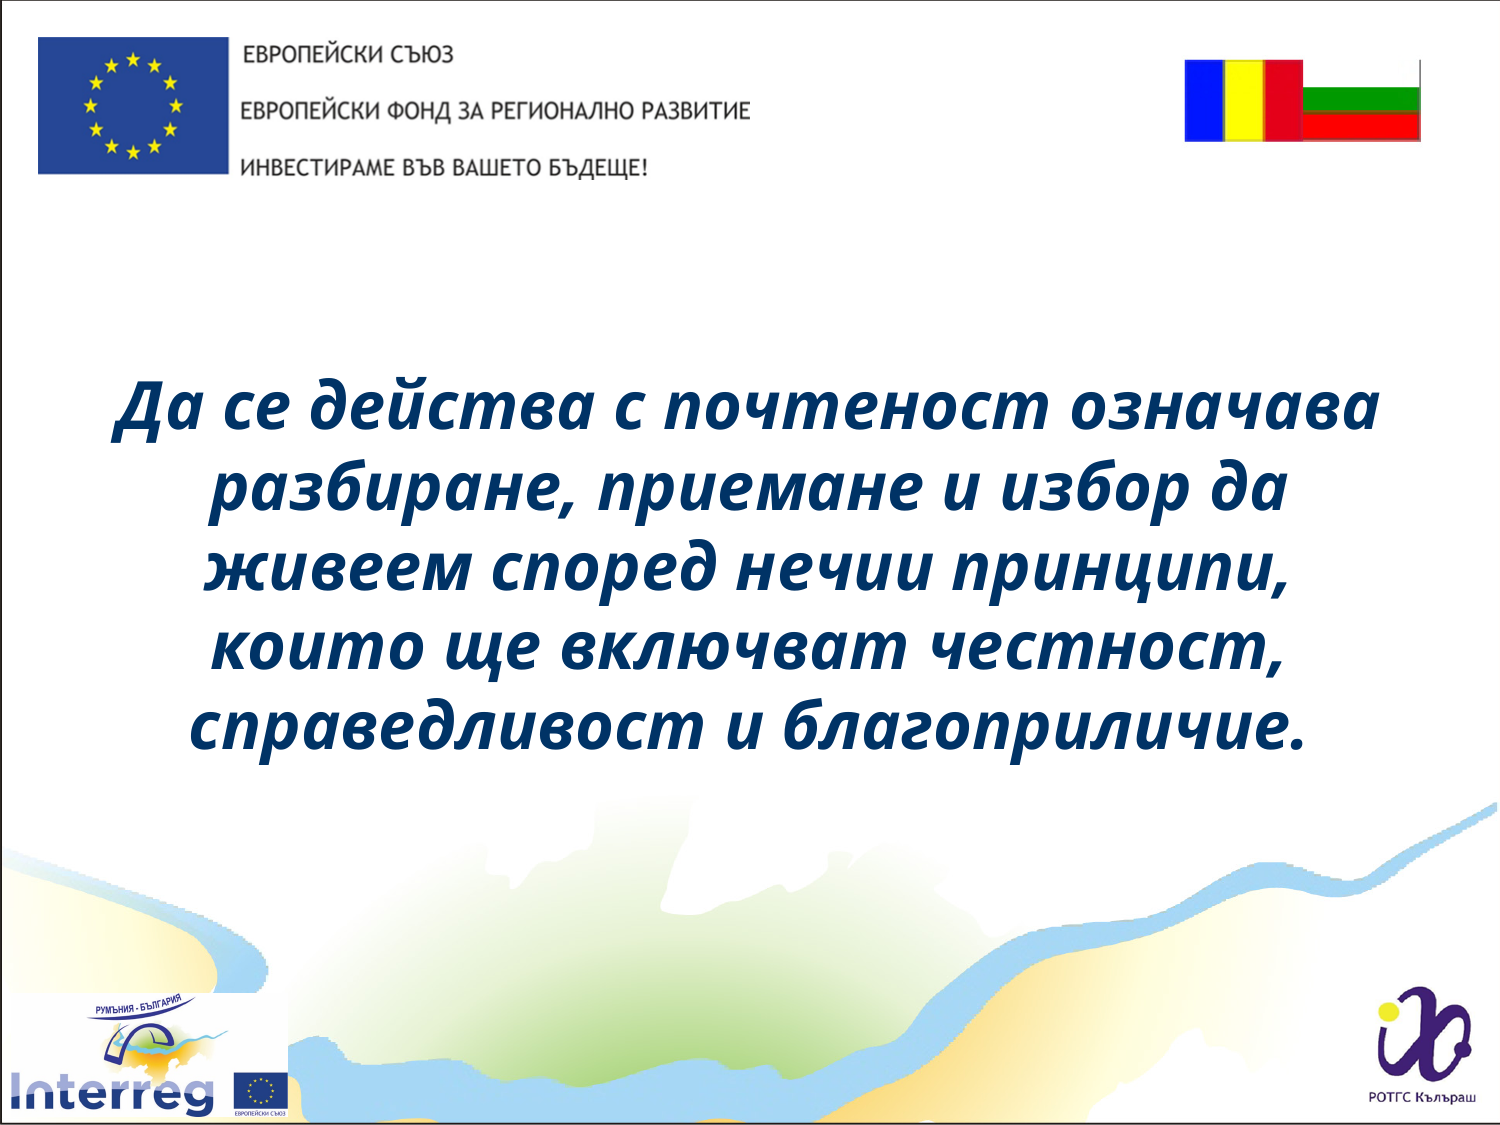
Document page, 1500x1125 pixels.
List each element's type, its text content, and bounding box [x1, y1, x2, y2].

picture [0, 0, 1500, 1125]
list Да се действа с почтеност означава разбиране, приемане и избор да живеем според нечии принципи, които ще включват честност, справедливост и благоприличие. [74, 262, 1426, 1006]
